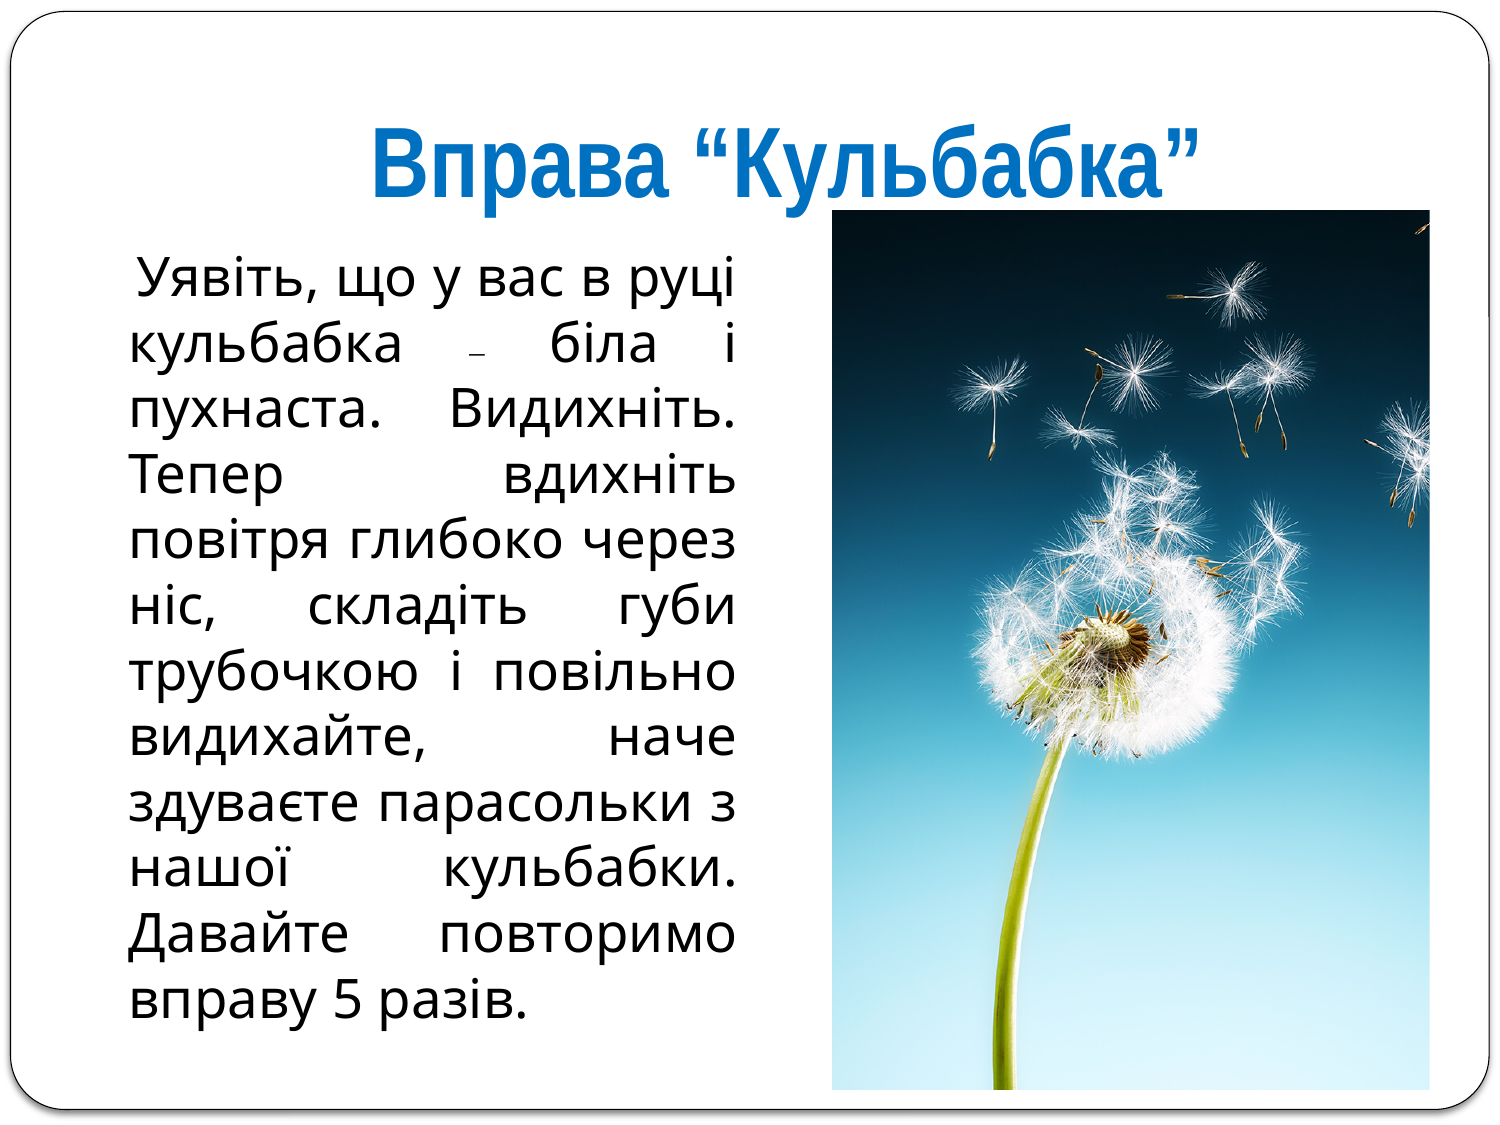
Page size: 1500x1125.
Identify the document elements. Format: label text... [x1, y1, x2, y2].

picture [831, 210, 1430, 1091]
list Уявіть, що у вас в руці кульбабка – біла і пухнаста. Видихніть. Тепер вдихніть повітря глибоко через ніс, складіть губи трубочкою і повільно видихайте, наче здуваєте парасольки з нашої кульбабки. Давайте повторимо вправу 5 разів. [70, 234, 754, 1055]
title Вправа “Кульбабка” [150, 44, 1425, 233]
